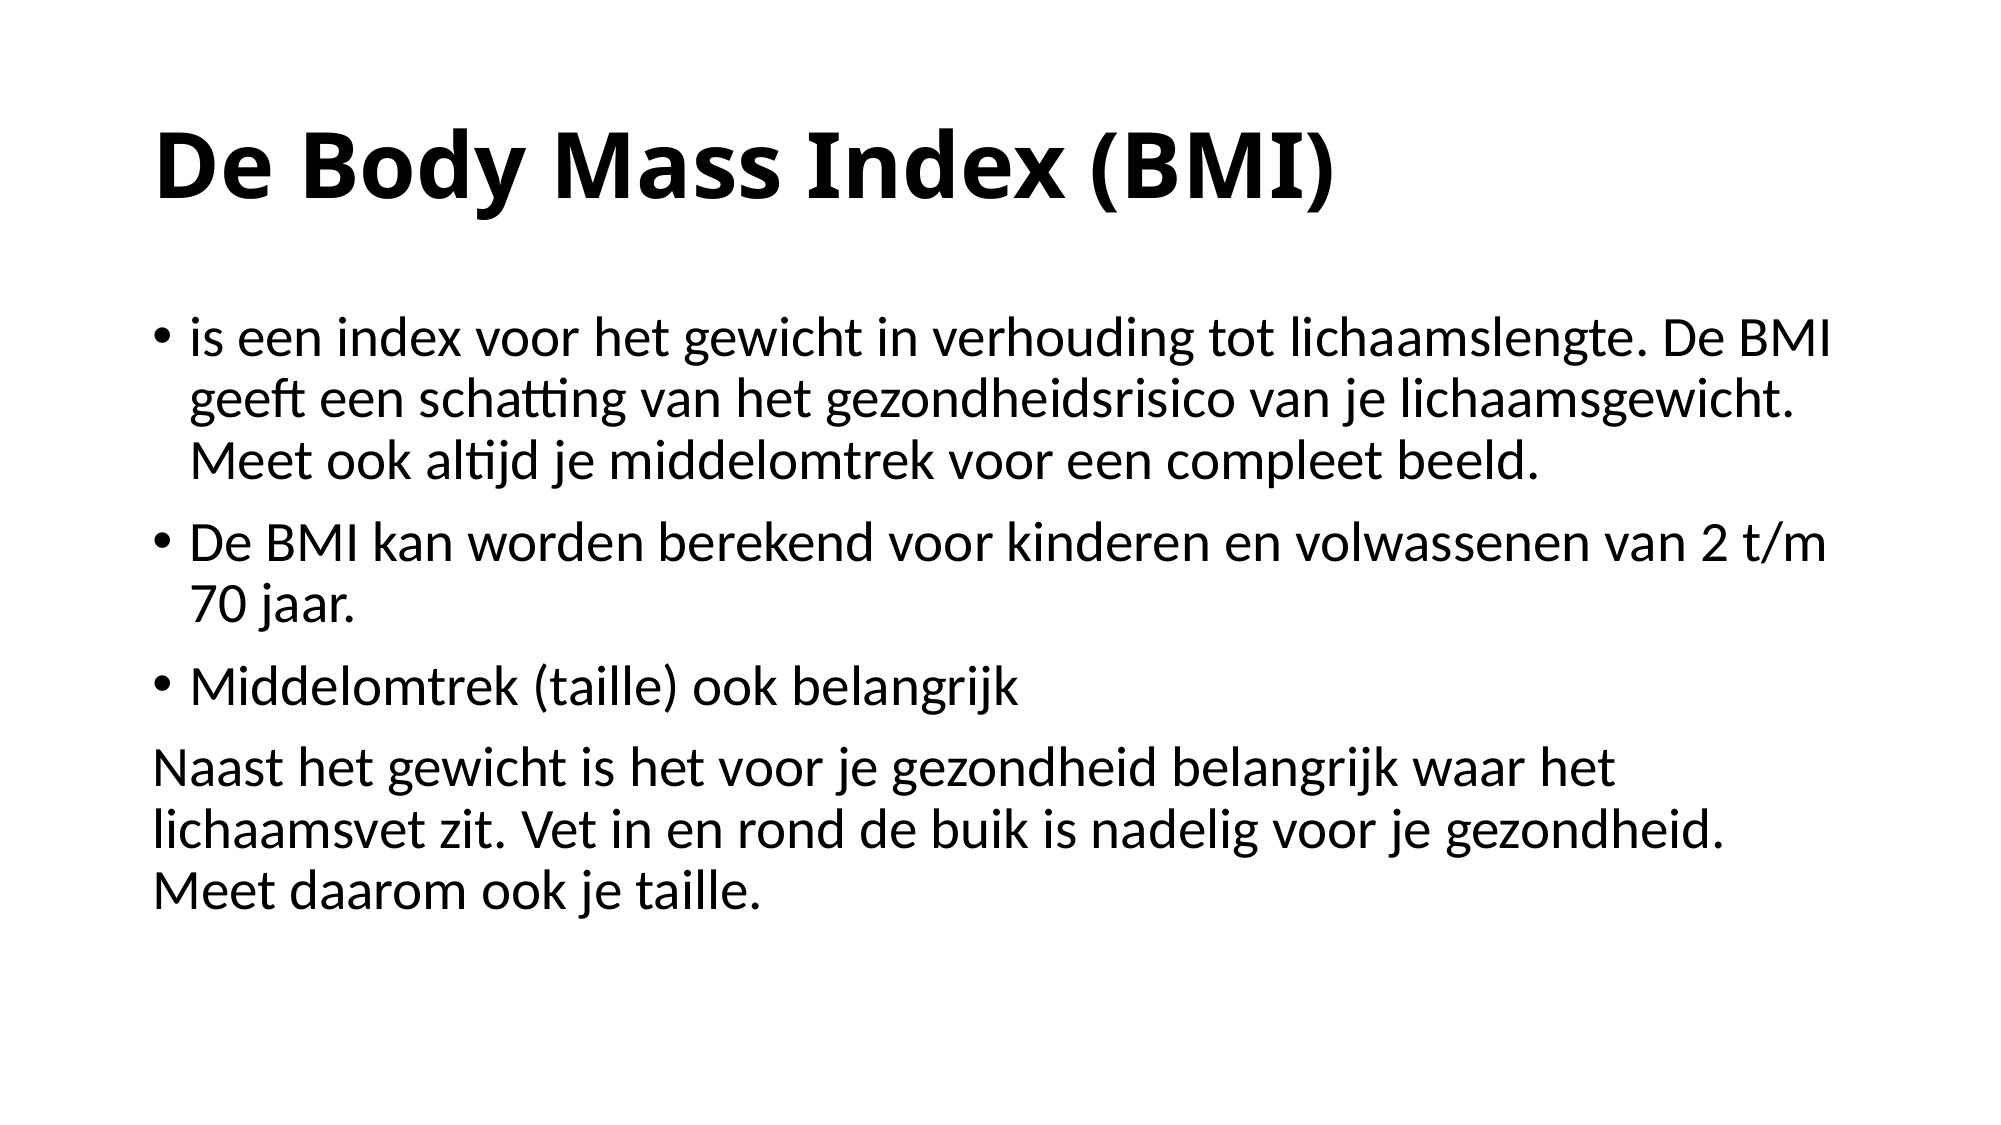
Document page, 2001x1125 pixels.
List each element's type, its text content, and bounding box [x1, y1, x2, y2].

title De Body Mass Index (BMI) [137, 59, 1863, 278]
list is een index voor het gewicht in verhouding tot lichaamslengte. De BMI geeft een schatting van het gezondheidsrisico van je lichaamsgewicht. Meet ook altijd je middelomtrek voor een compleet beeld. De BMI kan worden berekend voor kinderen en volwassenen van 2 t/m 70 jaar. Middelomtrek (taille) ook belangrijk Naast het gewicht is het voor je gezondheid belangrijk waar het lichaamsvet zit. Vet in en rond de buik is nadelig voor je gezondheid. Meet daarom ook je taille. [137, 299, 1863, 1014]
